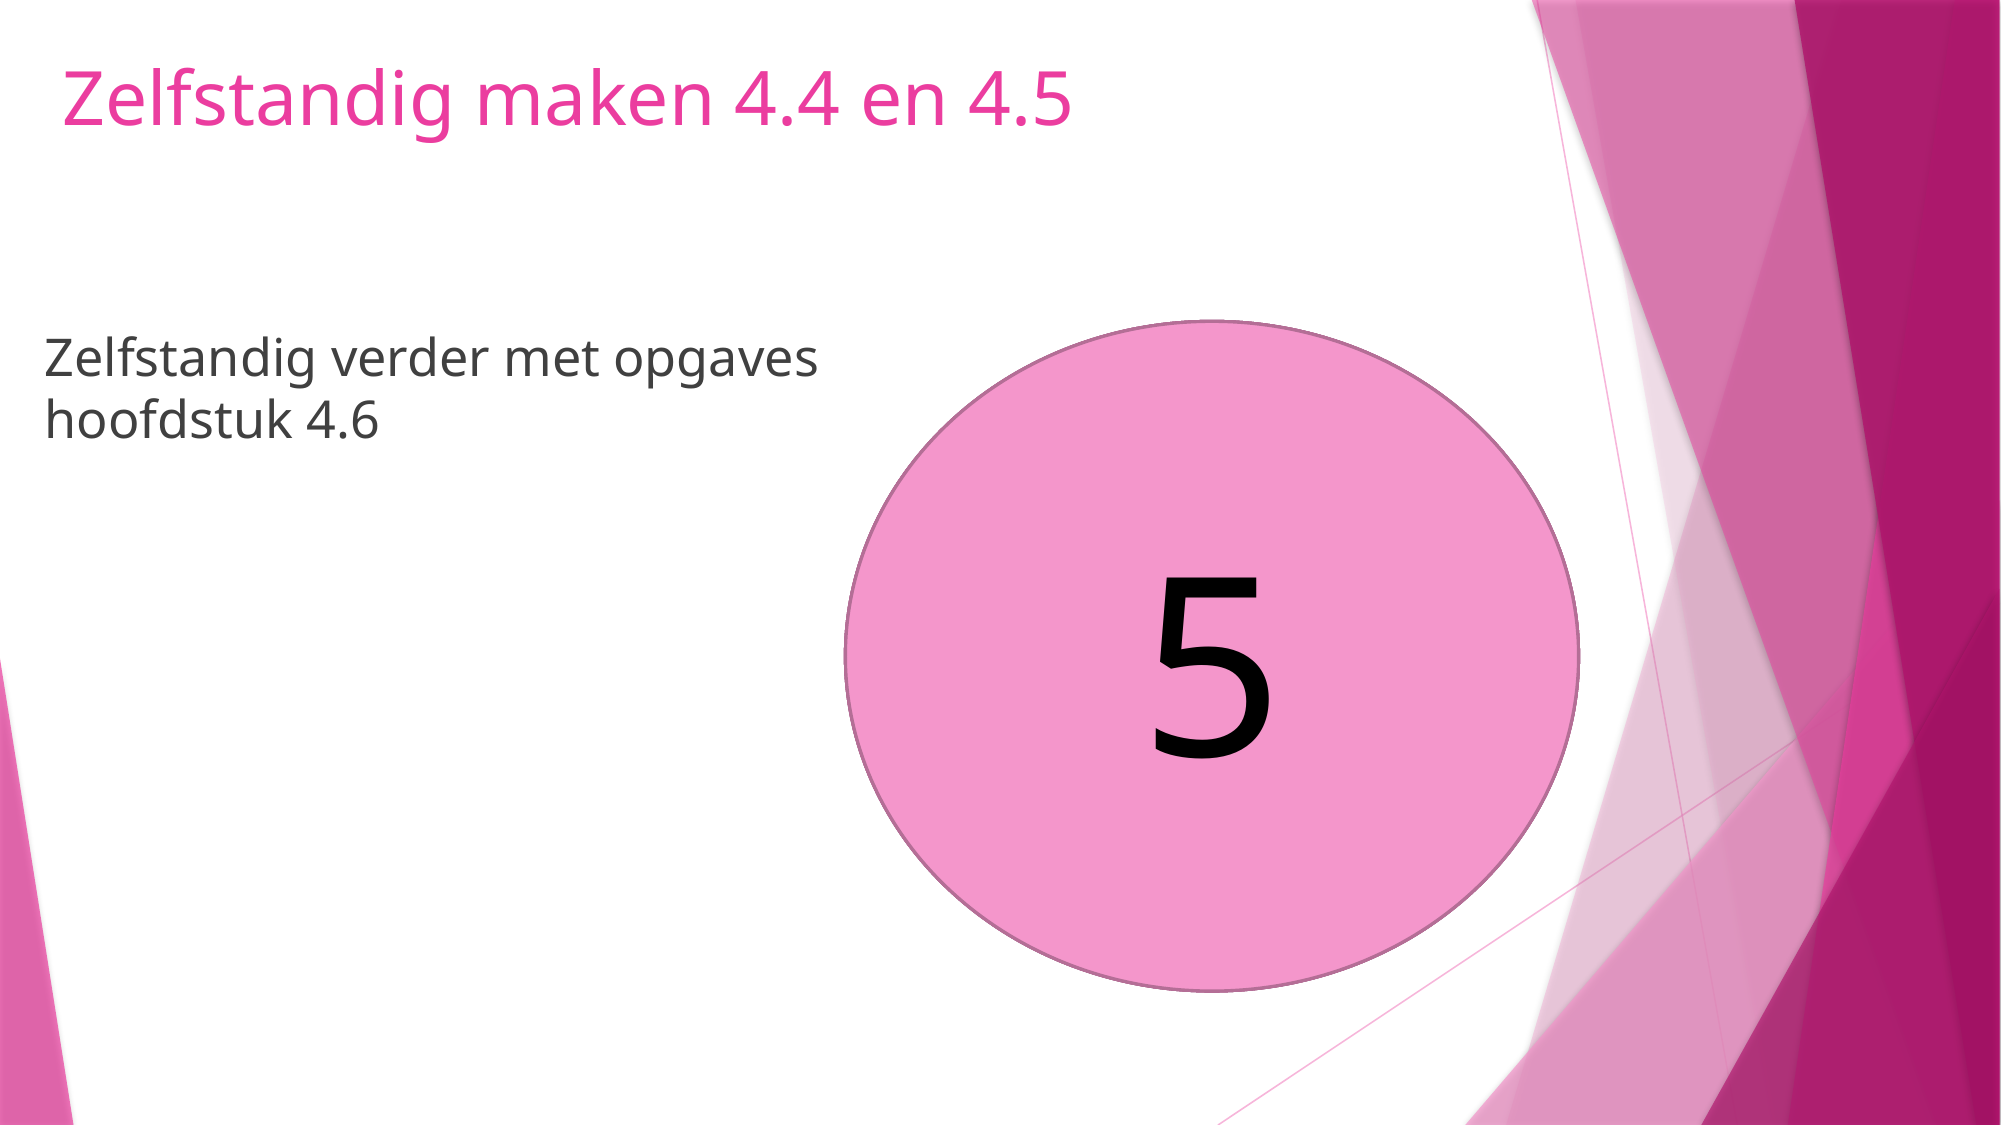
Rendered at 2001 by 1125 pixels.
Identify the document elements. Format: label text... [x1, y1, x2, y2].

title Zelfstandig maken 4.4 en 4.5 [47, 43, 1568, 317]
list Zelfstandig verder met opgaves hoofdstuk 4.6 [29, 316, 846, 991]
text_box 5 [843, 319, 1581, 993]
